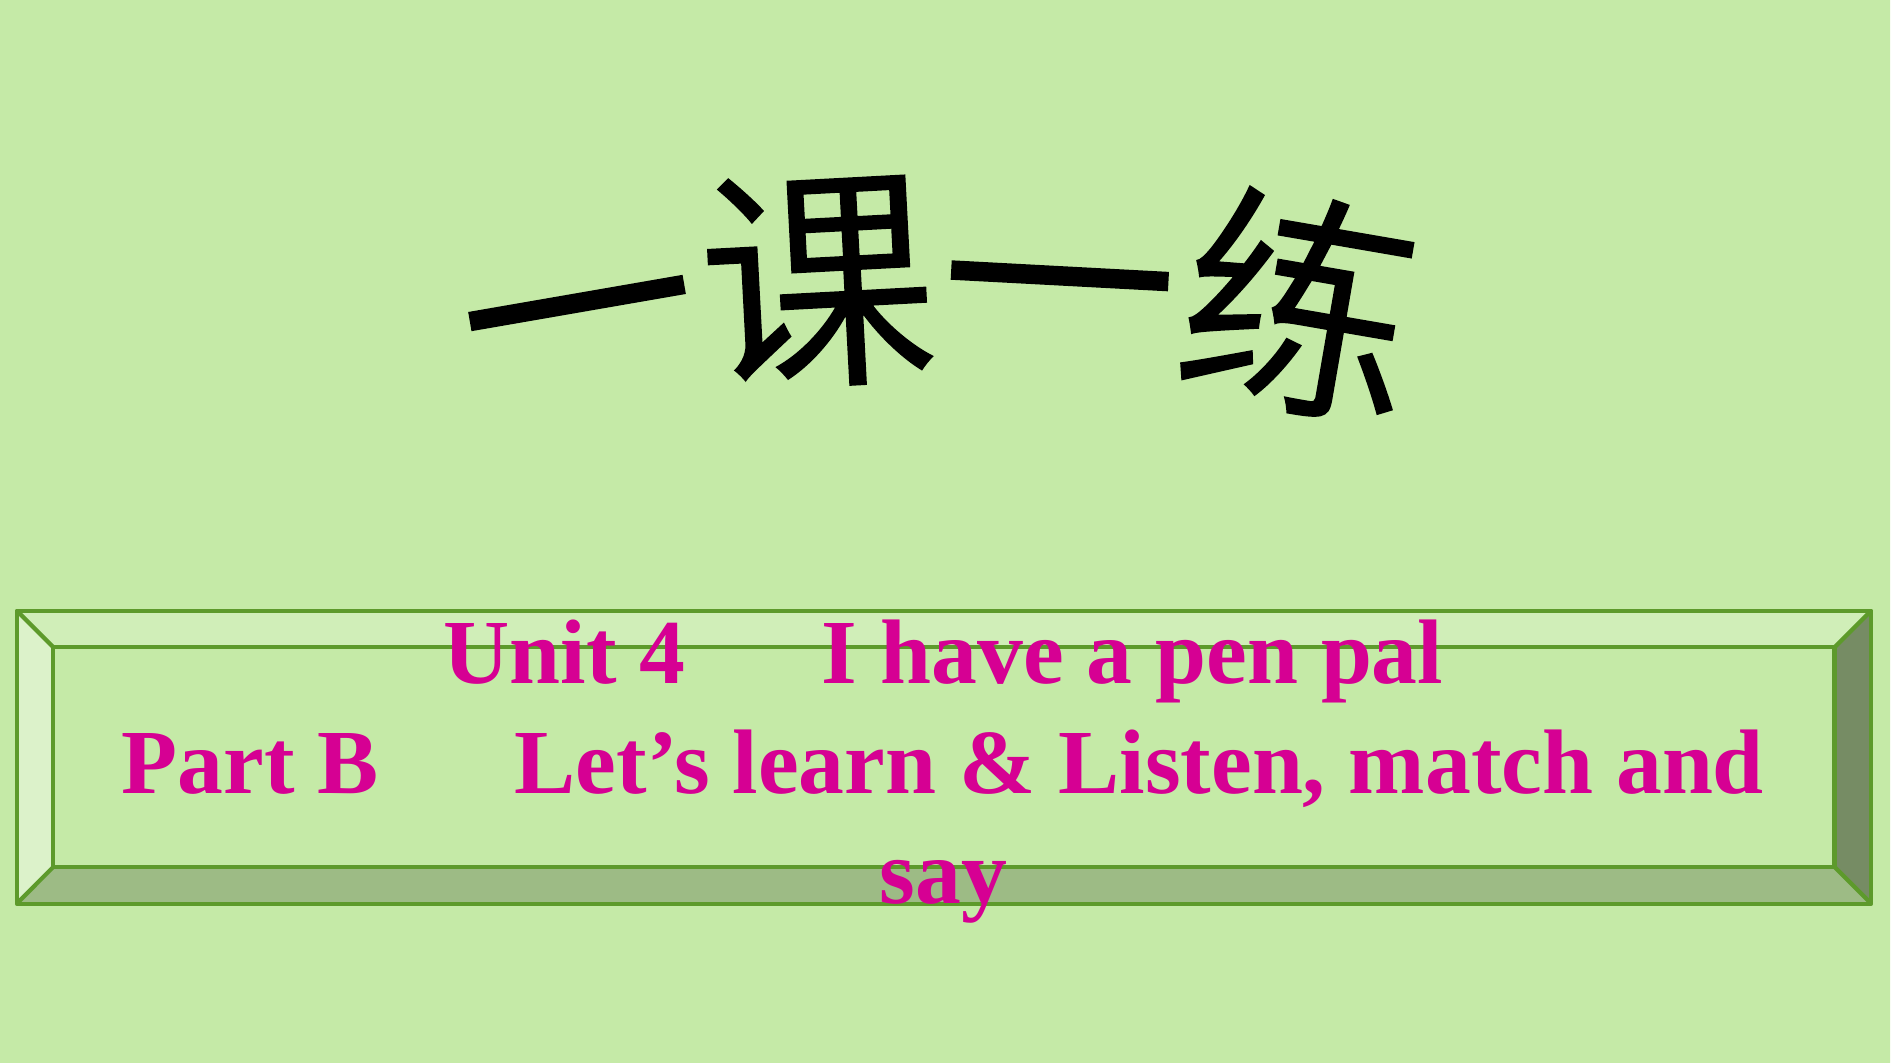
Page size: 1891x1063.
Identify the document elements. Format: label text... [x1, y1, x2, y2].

text_box Unit 4 I have a pen pal Part B Let’s learn & Listen, match and say [15, 609, 1873, 906]
